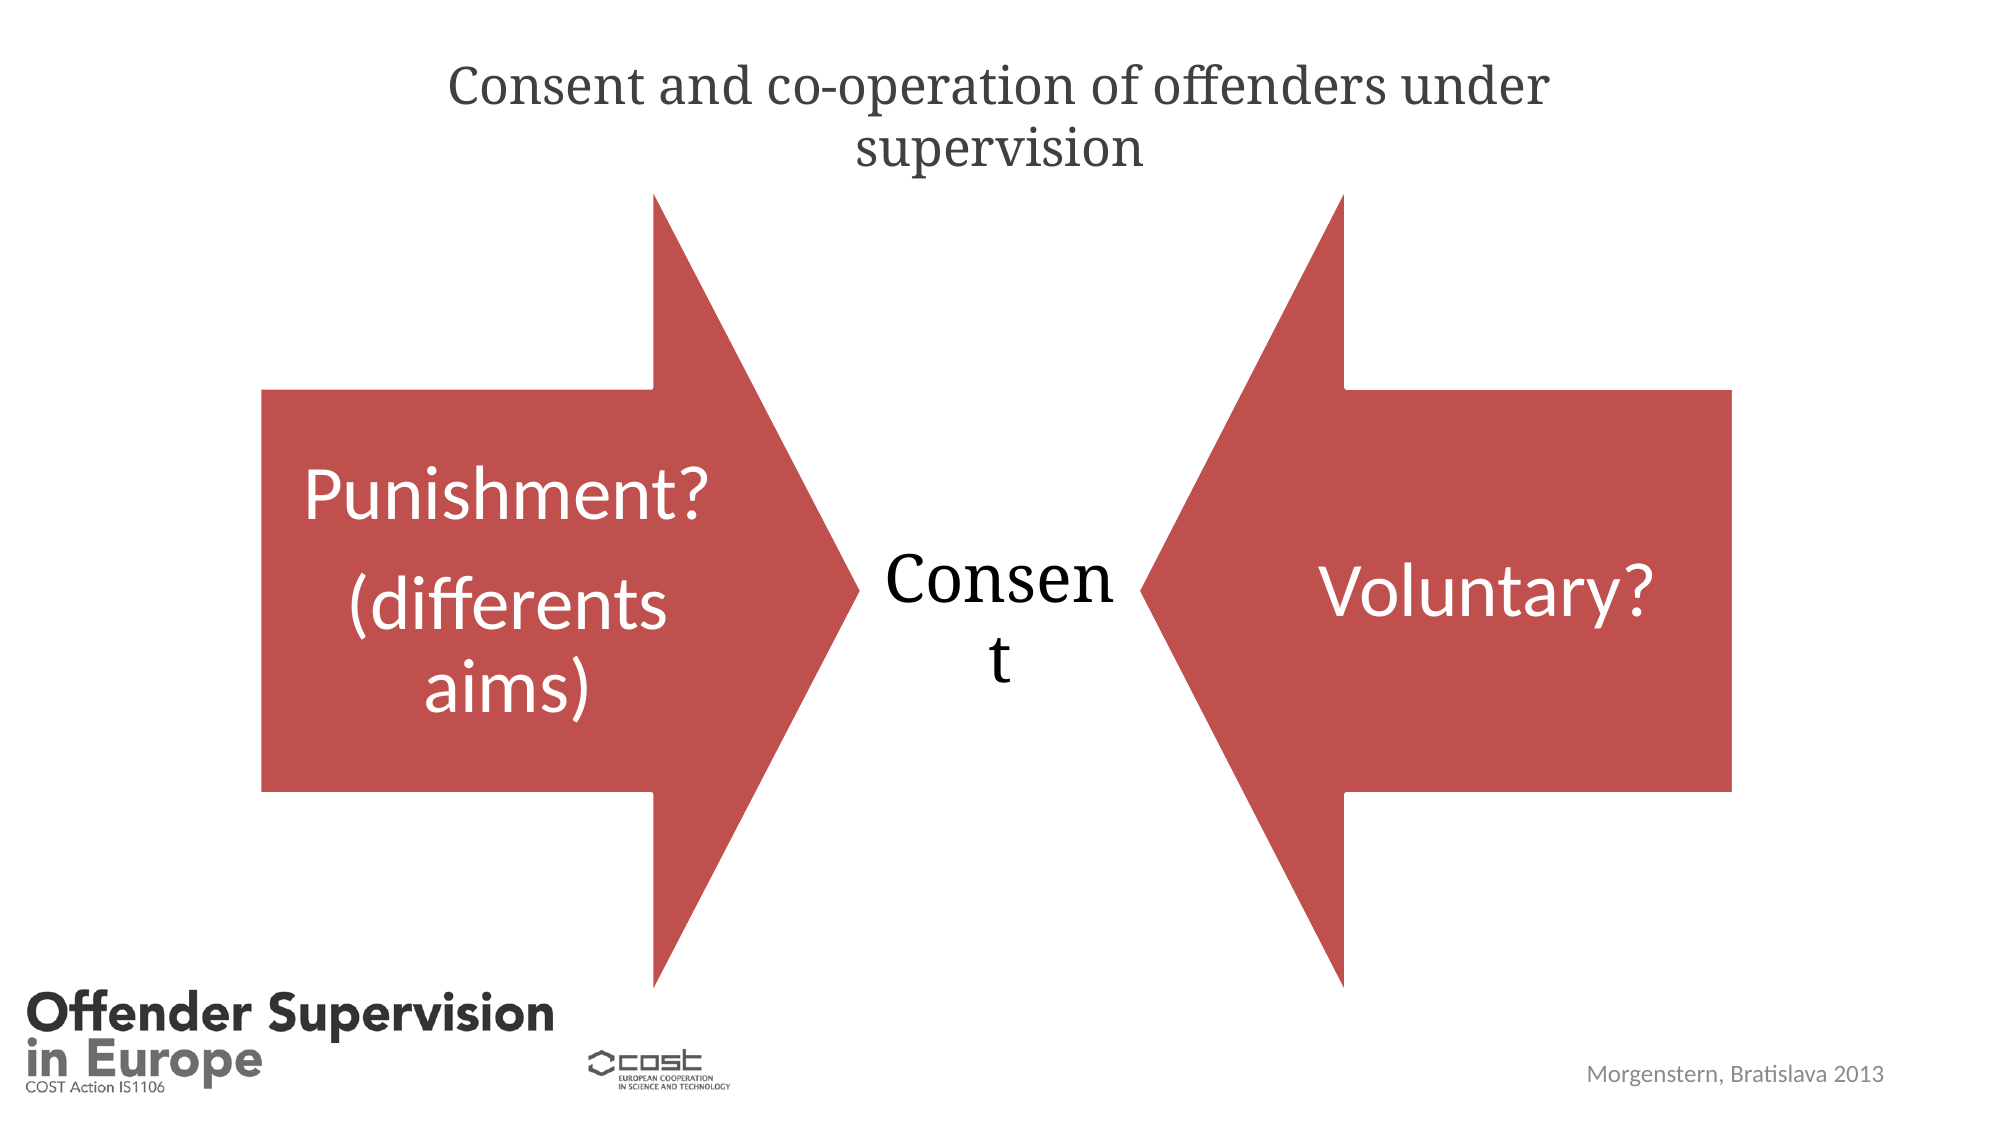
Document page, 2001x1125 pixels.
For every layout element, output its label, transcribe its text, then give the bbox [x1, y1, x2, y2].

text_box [169, 117, 1841, 1008]
title Consent and co-operation of offenders under supervision [324, 45, 1675, 116]
picture [23, 975, 735, 1104]
slide_number Morgenstern, Bratislava 2013 [1433, 1042, 1900, 1103]
